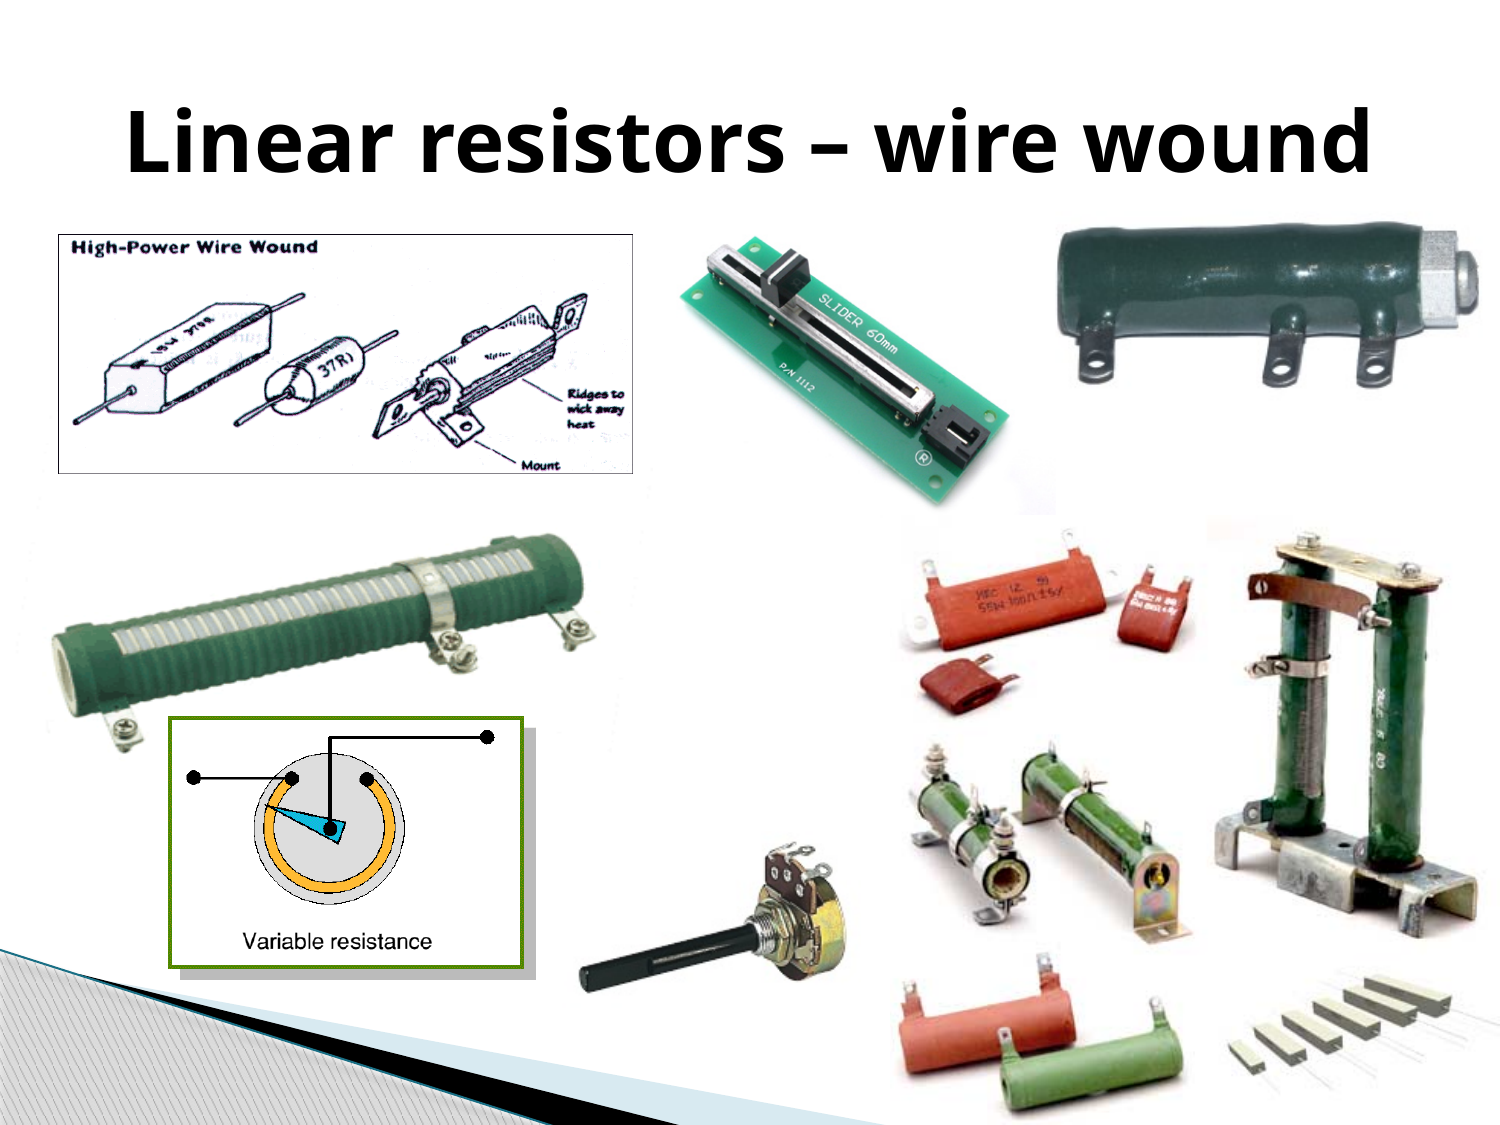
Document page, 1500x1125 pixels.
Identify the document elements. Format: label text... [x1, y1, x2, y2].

title Linear resistors – wire wound [75, 45, 1425, 233]
picture [0, 187, 1500, 1125]
picture [562, 831, 862, 1014]
